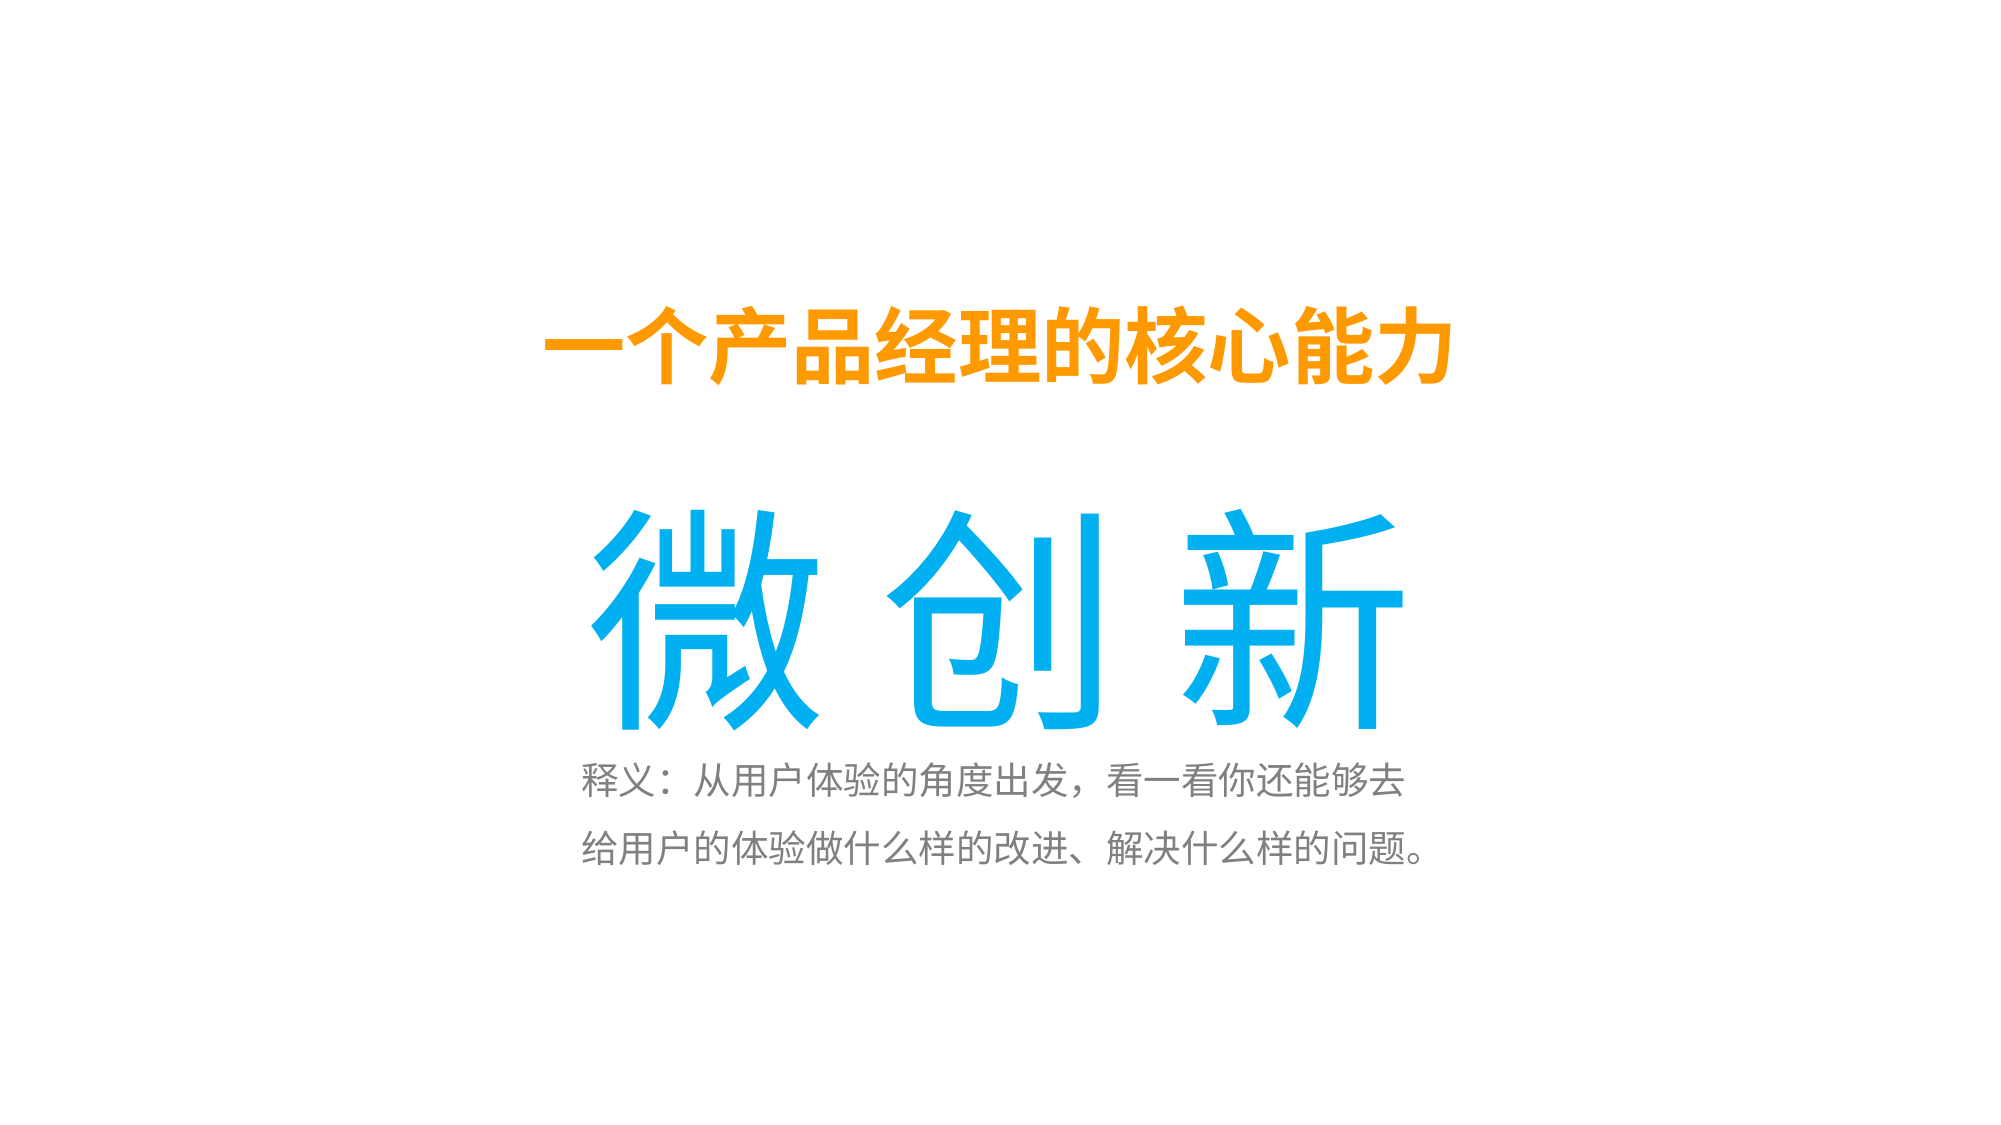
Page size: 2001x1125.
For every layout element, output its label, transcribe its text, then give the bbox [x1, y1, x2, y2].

text_box 一个产品经理的核心能力 [0, 237, 2000, 402]
text_box 微 创 新 [0, 402, 2000, 767]
text_box 释义：从用户体验的角度出发，看一看你还能够去给用户的体验做什么样的改进、解决什么样的问题。 [566, 727, 1434, 878]
